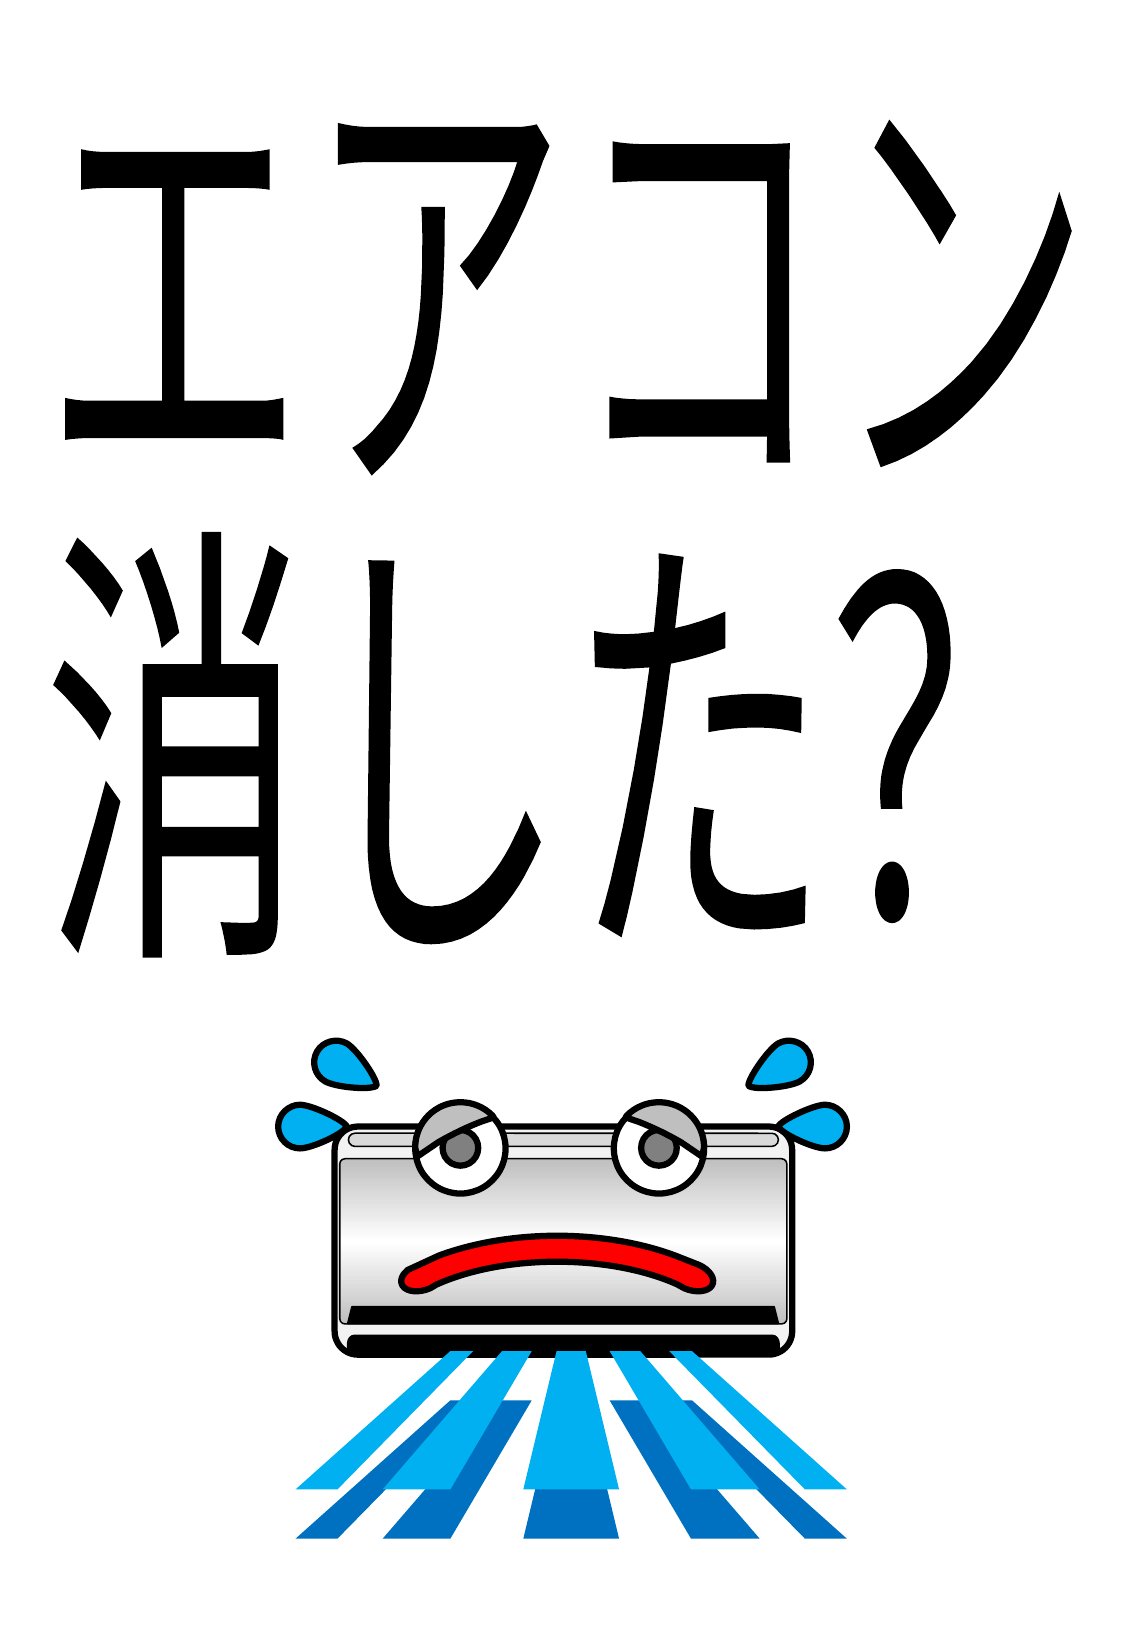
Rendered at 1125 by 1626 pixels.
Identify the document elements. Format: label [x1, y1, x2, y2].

text_box [277, 1046, 848, 1539]
